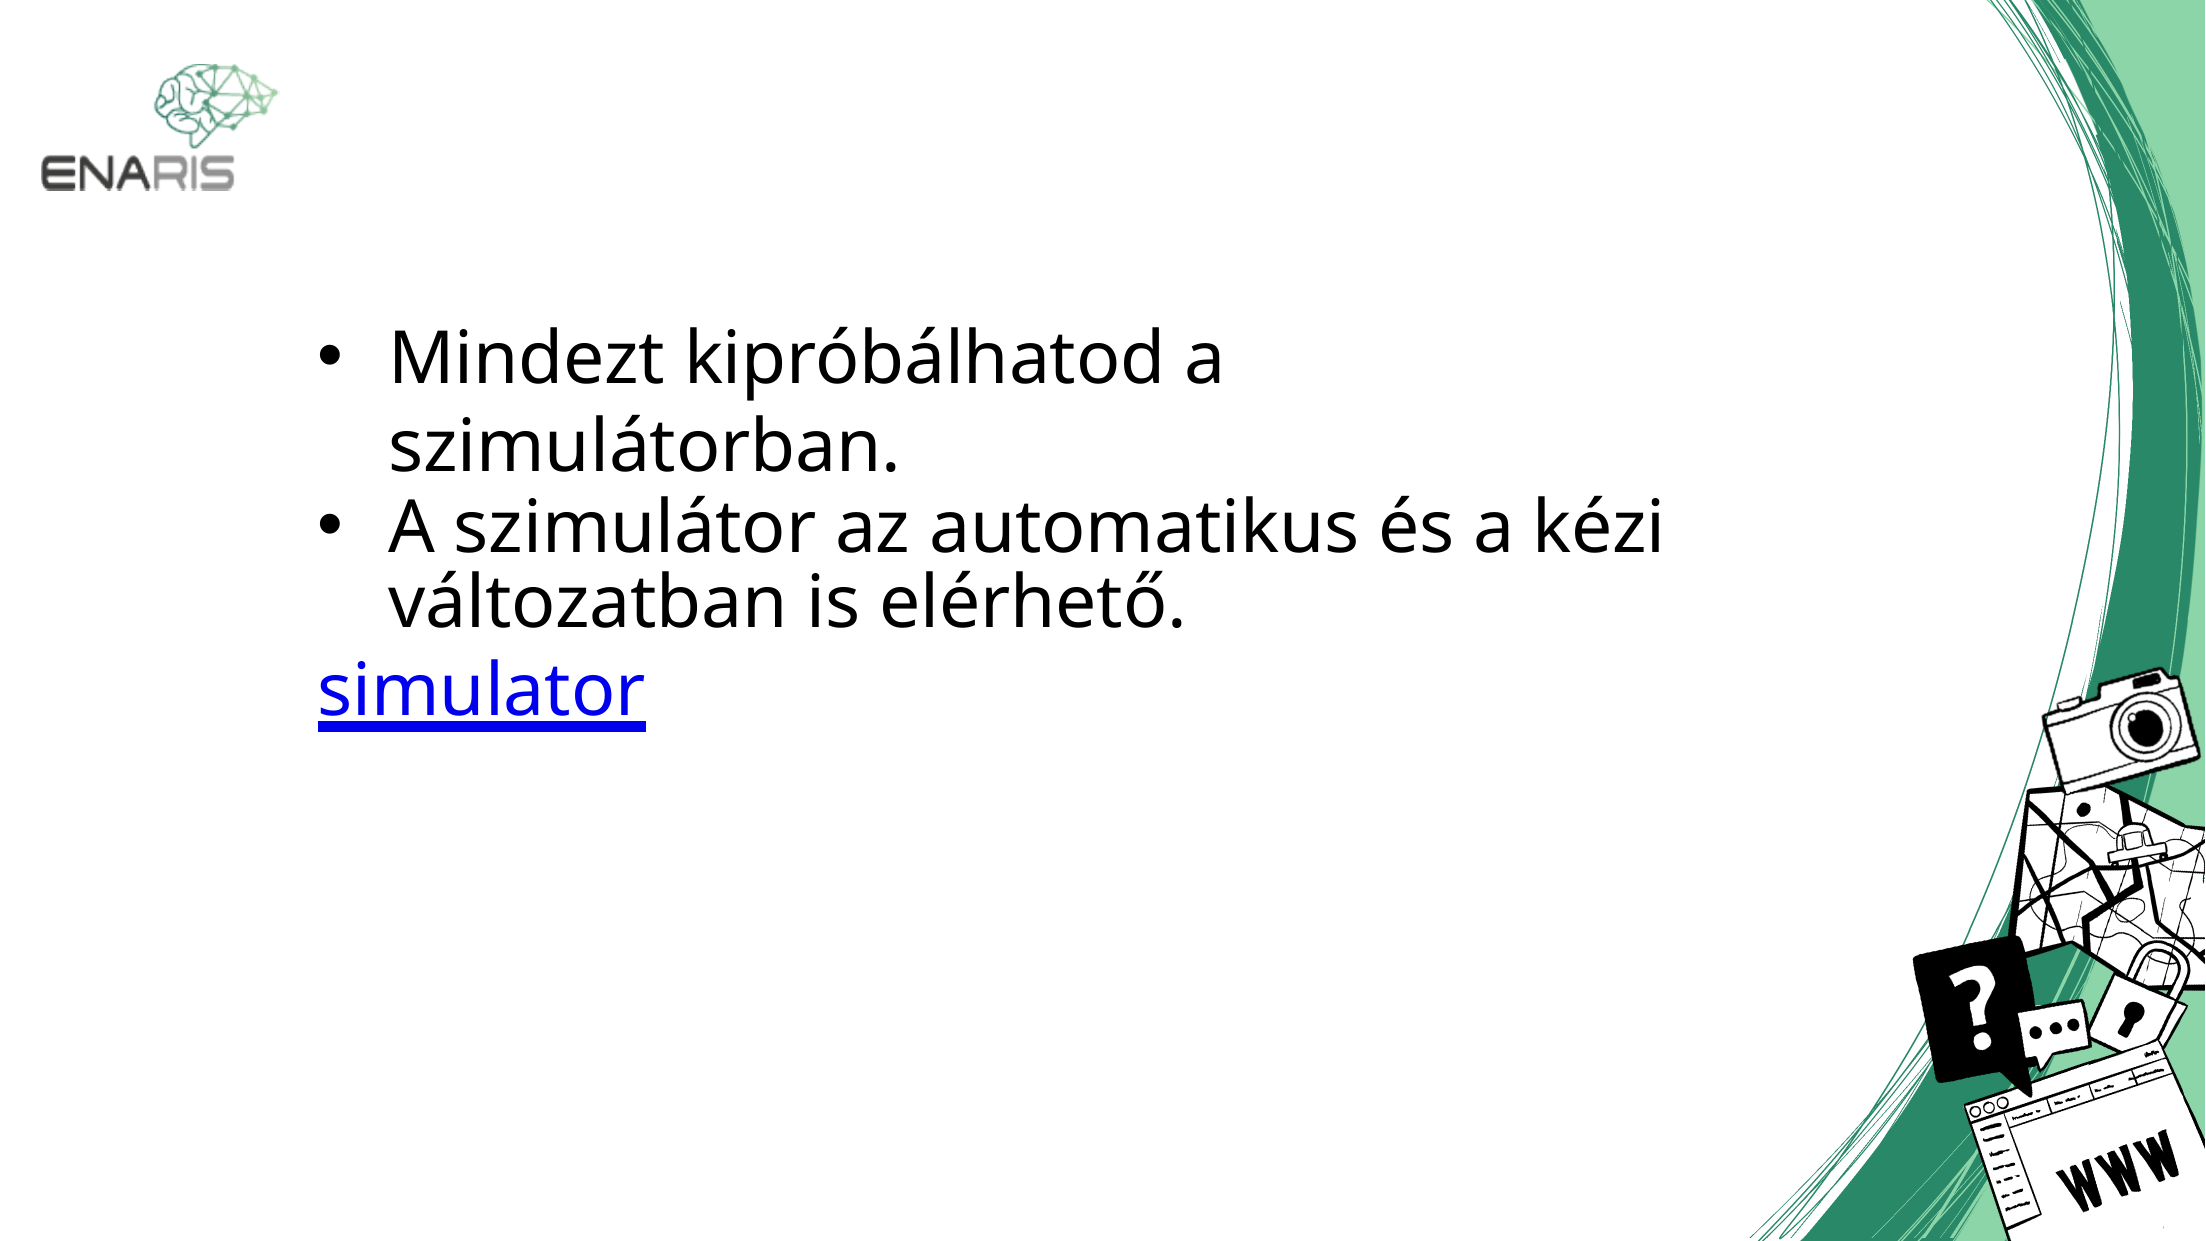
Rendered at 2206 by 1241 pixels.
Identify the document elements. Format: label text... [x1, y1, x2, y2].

picture [450, 0, 2205, 1241]
picture [41, 64, 280, 191]
text_box Mindezt kipróbálhatod a szimulátorban. A szimulátor az automatikus és a kézi változatban is elérhető. simulator [315, 307, 1683, 731]
